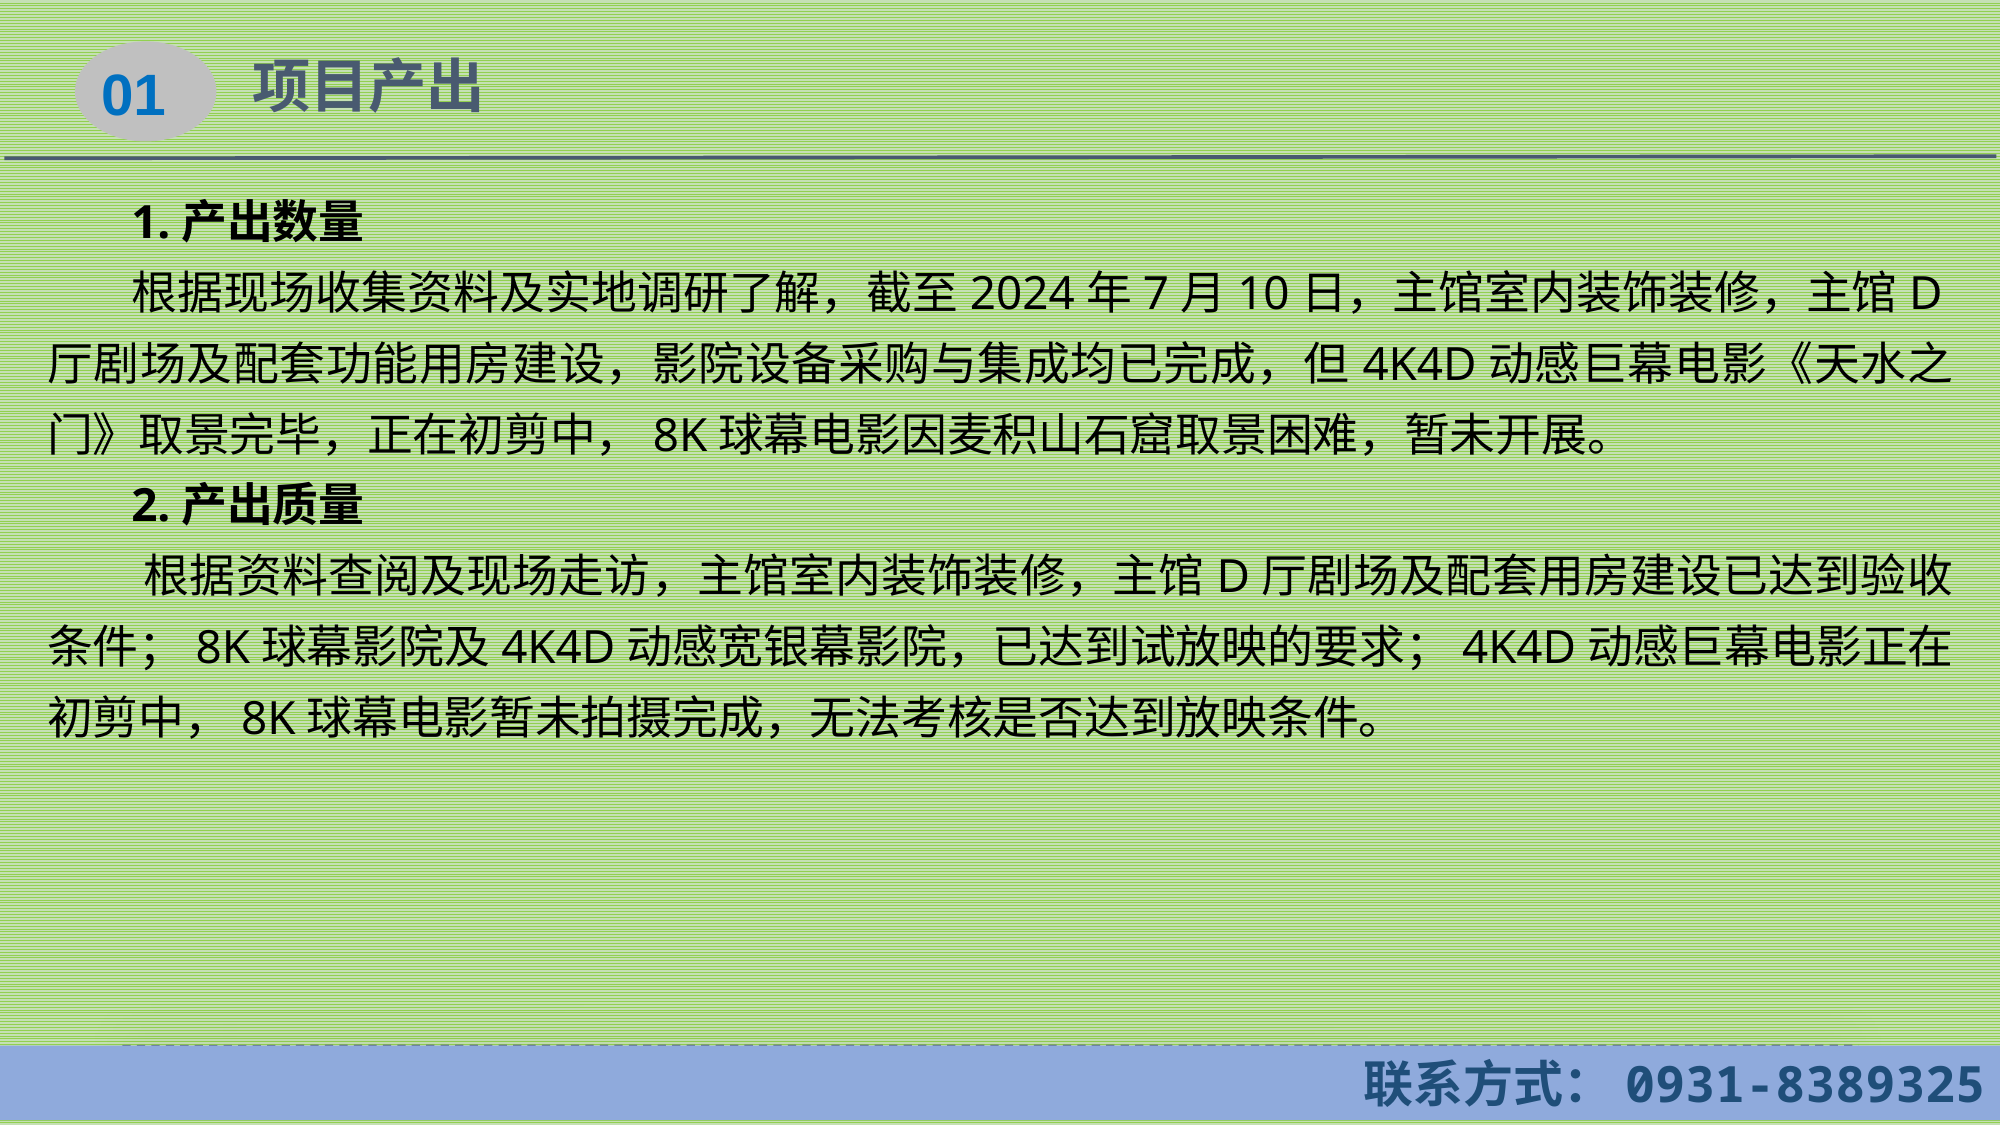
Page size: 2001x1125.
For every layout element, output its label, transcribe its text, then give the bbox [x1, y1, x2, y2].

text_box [74, 41, 1147, 142]
text_box 1.产出数量 根据现场收集资料及实地调研了解，截至2024年7月10日，主馆室内装饰装修，主馆D厅剧场及配套功能用房建设，影院设备采购与集成均已完成，但4K4D动感巨幕电影《天水之门》取景完毕，正在初剪中，8K球幕电影因麦积山石窟取景困难，暂未开展。 2.产出质量 根据资料查阅及现场走访，主馆室内装饰装修，主馆D厅剧场及配套用房建设已达到验收条件；8K球幕影院及4K4D动感宽银幕影院，已达到试放映的要求；4K4D动感巨幕电影正在初剪中，8K球幕电影暂未拍摄完成，无法考核是否达到放映条件。 [32, 169, 1969, 1036]
text_box 联系方式：0931-8389325 [0, 1045, 2000, 1121]
